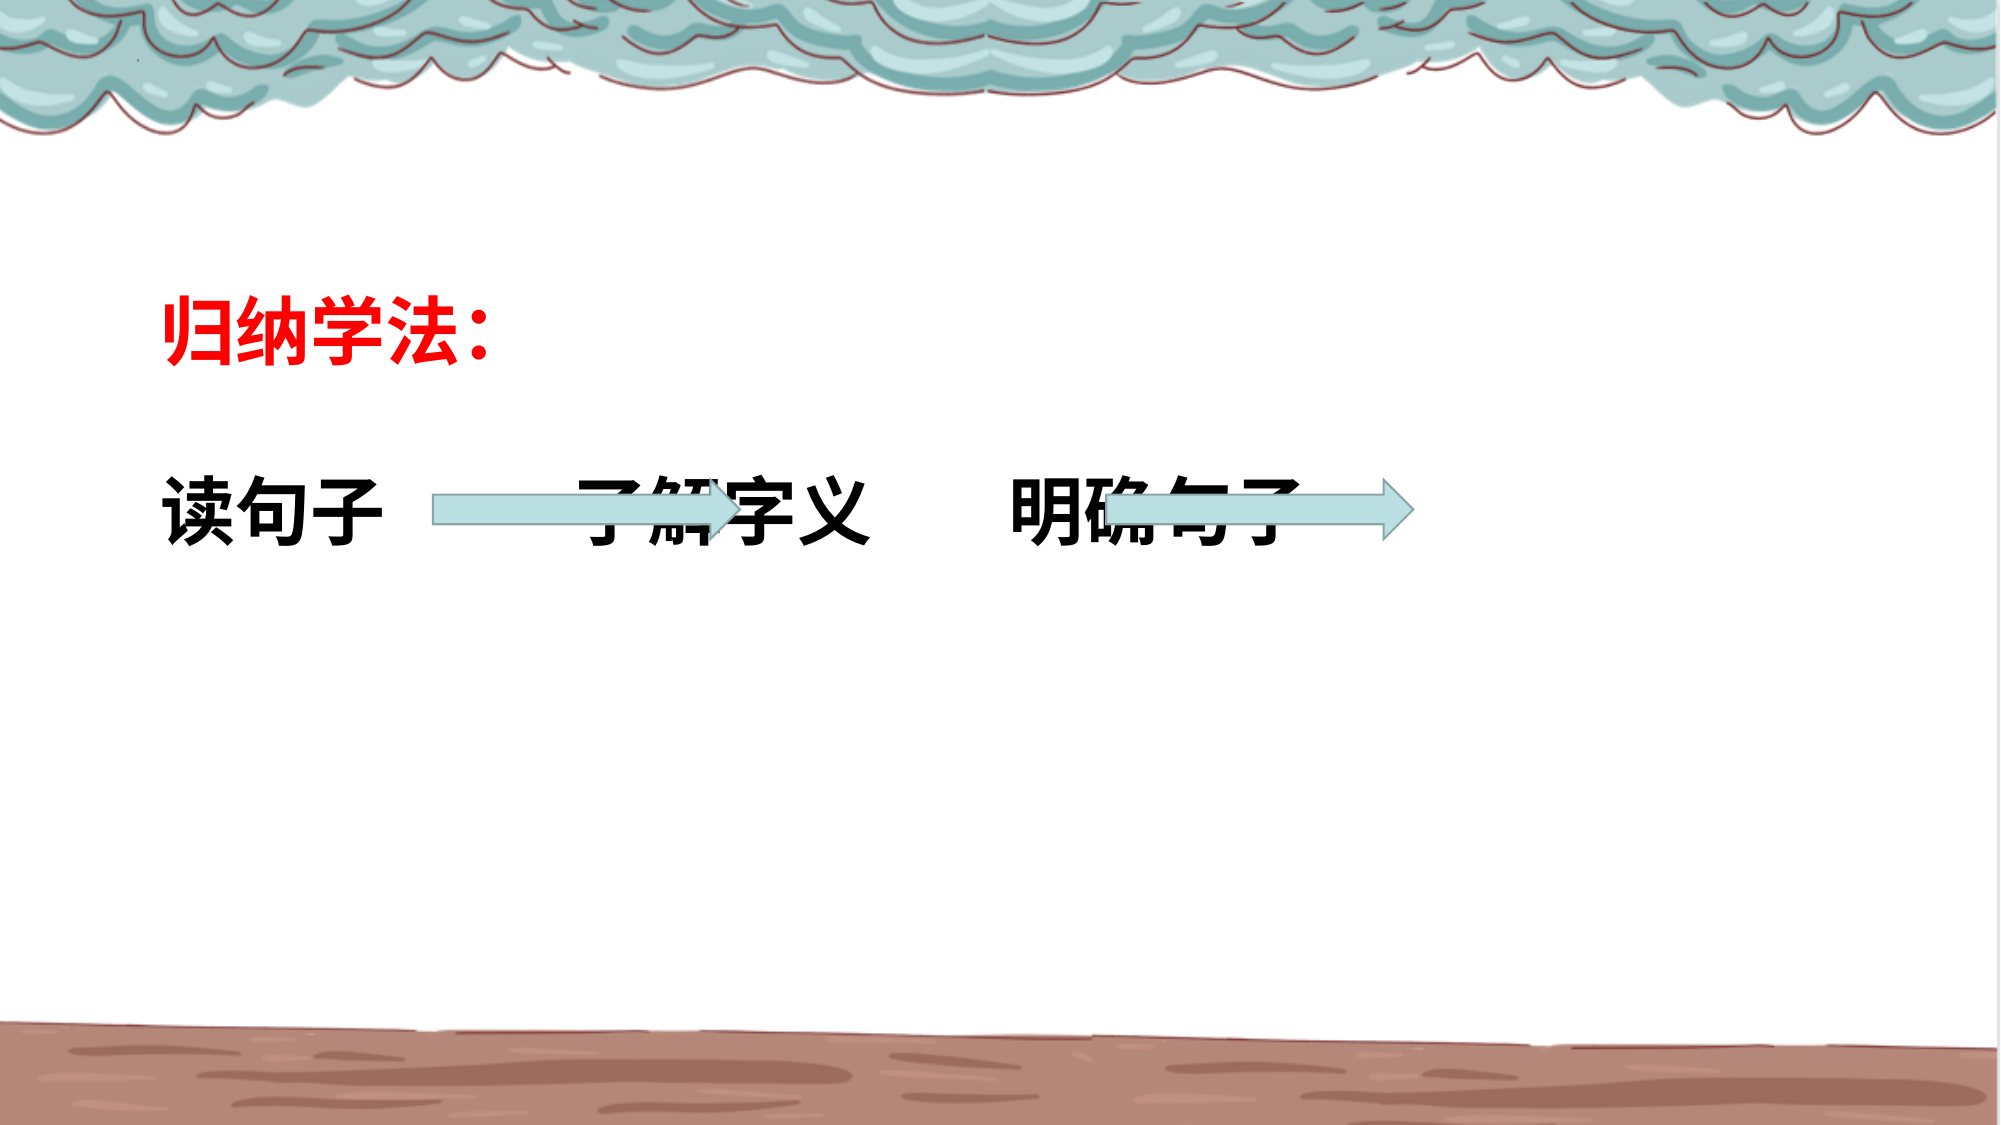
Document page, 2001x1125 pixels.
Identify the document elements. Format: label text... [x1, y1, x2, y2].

text_box 归纳学法： 读句子 了解字义 明确句子 [149, 278, 1849, 561]
text_box [1105, 477, 1415, 542]
text_box [431, 477, 742, 542]
picture [0, 0, 2001, 1125]
